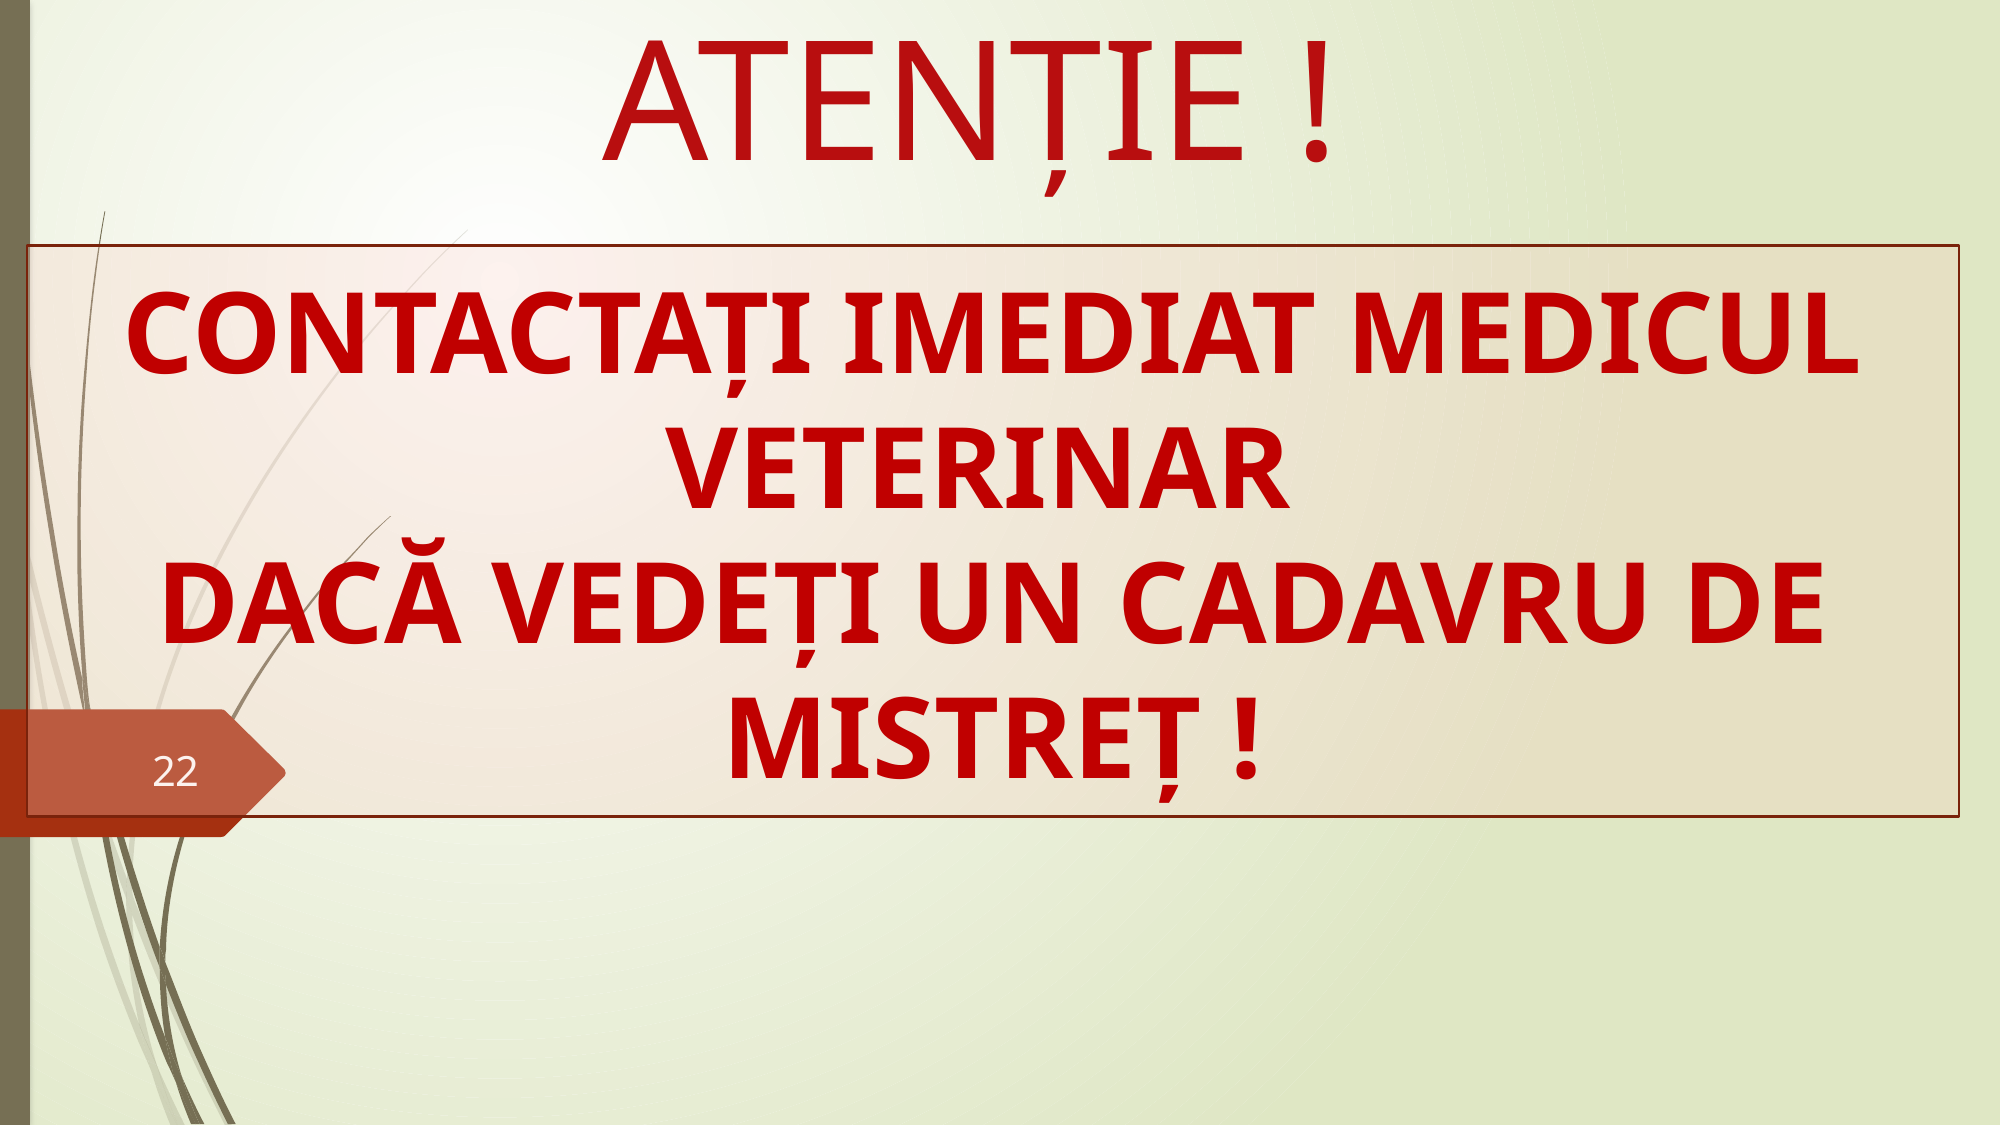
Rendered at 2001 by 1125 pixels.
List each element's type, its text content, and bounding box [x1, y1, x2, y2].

slide_number 22 [87, 743, 216, 803]
text_box CONTACTAȚI IMEDIAT MEDICUL VETERINAR DACĂ VEDEȚI UN CADAVRU DE MISTREȚ ! [26, 244, 1960, 818]
text_box ATENȚIE ! [438, 6, 1504, 205]
